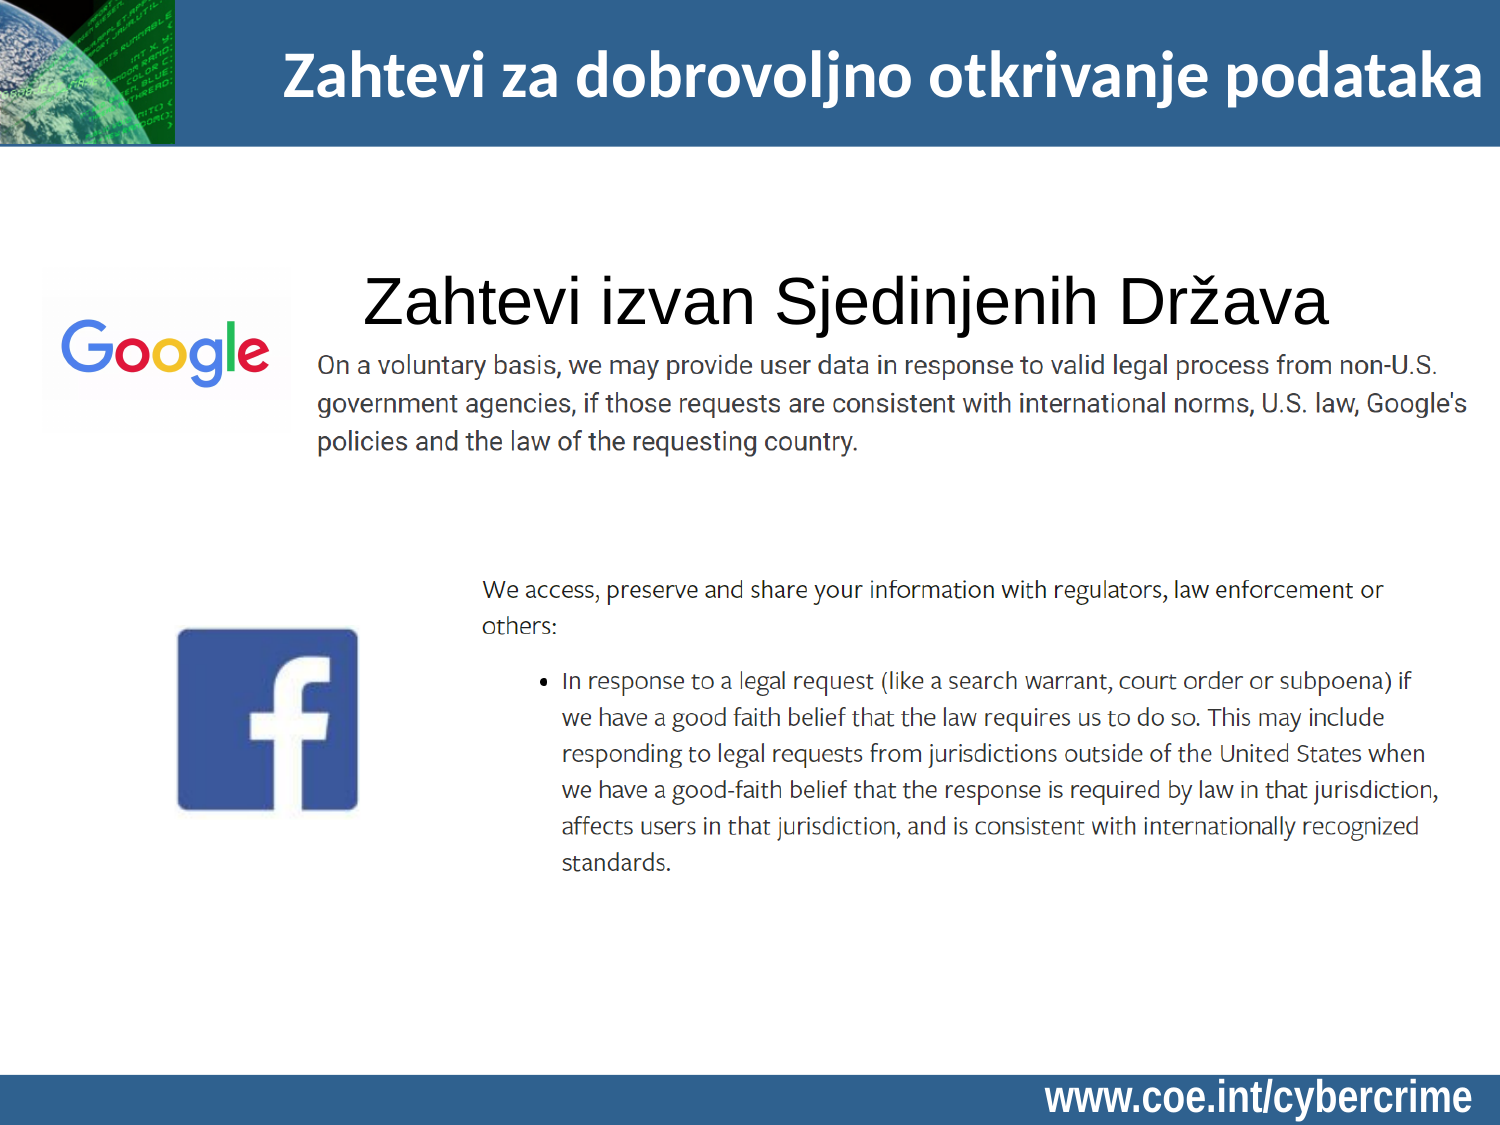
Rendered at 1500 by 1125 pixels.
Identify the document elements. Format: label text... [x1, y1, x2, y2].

text_box www.coe.int/cybercrime [1030, 1059, 1500, 1125]
picture [316, 340, 1500, 474]
picture [0, 0, 175, 144]
picture [174, 625, 361, 820]
text_box Zahtevi za dobrovoljno otkrivanje podataka [177, 0, 1500, 149]
picture [467, 566, 1457, 875]
picture [42, 267, 292, 434]
text_box [0, 1073, 1030, 1125]
text_box Zahtevi izvan Sjedinjenih Država [349, 250, 1405, 338]
